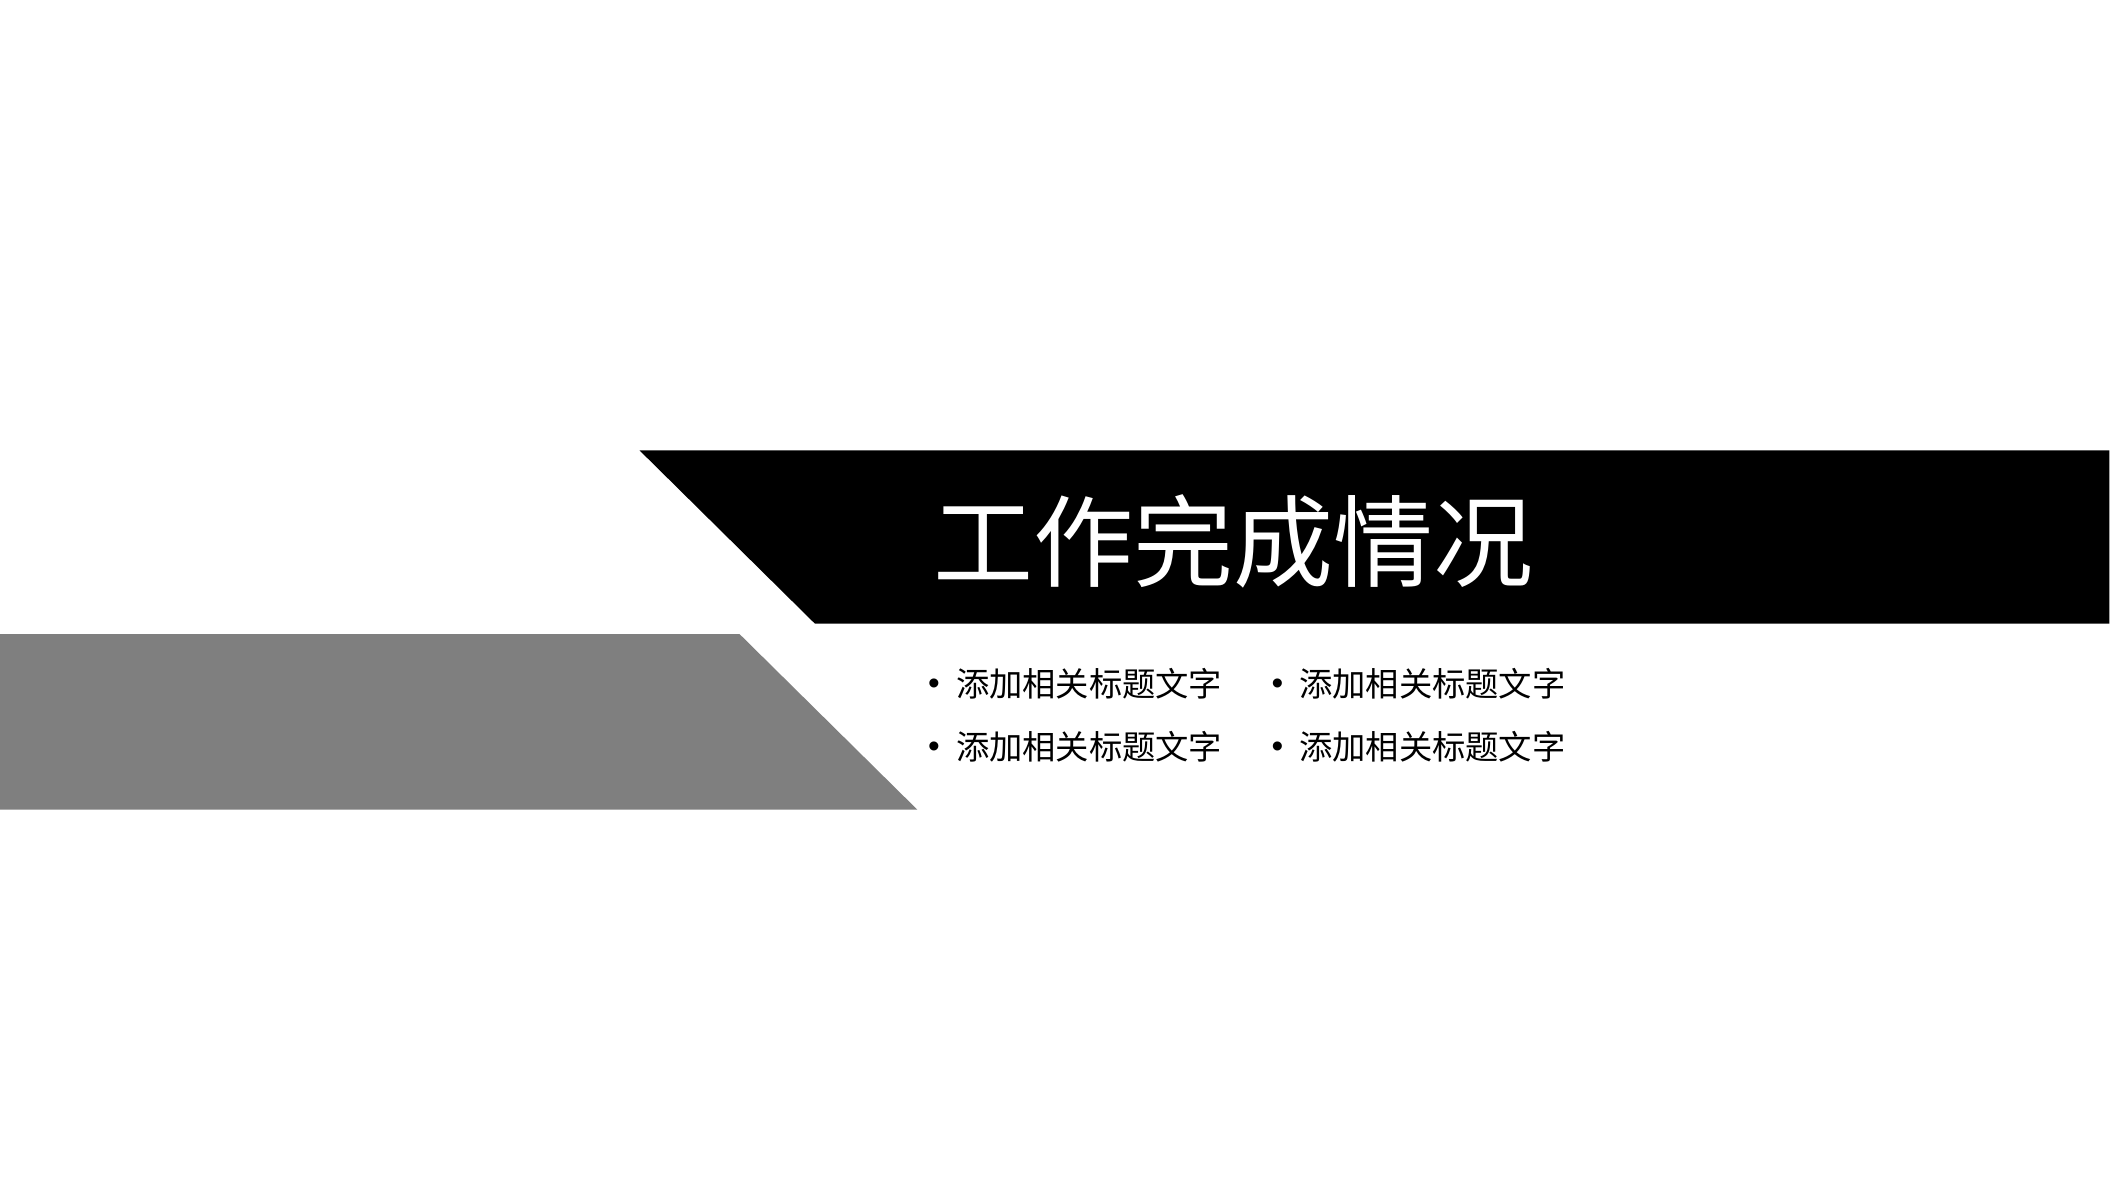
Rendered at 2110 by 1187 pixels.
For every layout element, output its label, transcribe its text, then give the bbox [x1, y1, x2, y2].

text_box [639, 450, 2110, 624]
text_box [0, 633, 920, 811]
text_box 添加相关标题文字 [1271, 662, 1566, 703]
text_box 添加相关标题文字 [1271, 726, 1566, 767]
text_box 添加相关标题文字 [928, 662, 1223, 703]
text_box 添加相关标题文字 [928, 726, 1223, 767]
